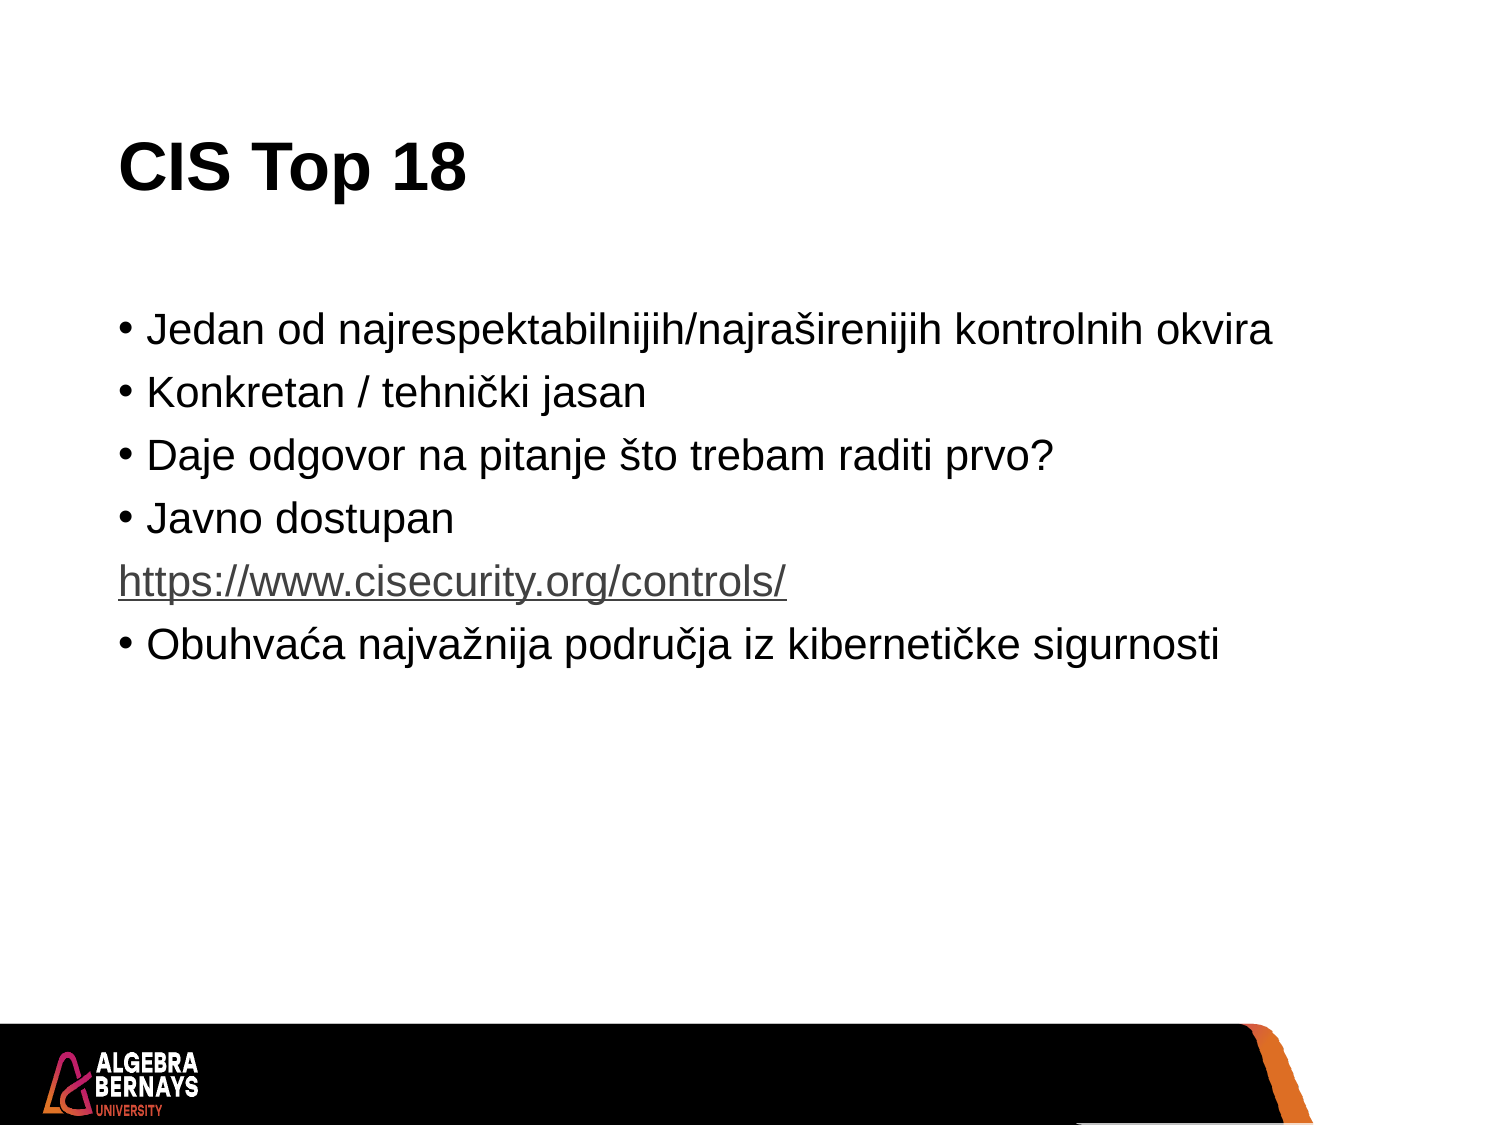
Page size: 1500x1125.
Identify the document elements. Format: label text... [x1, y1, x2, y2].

title CIS Top 18 [103, 59, 1397, 278]
picture [0, 1023, 1468, 1125]
list Jedan od najrespektabilnijih/najraširenijih kontrolnih okvira Konkretan / tehnički jasan Daje odgovor na pitanje što trebam raditi prvo? Javno dostupan https://www.cisecurity.org/controls/ Obuhvaća najvažnija područja iz kibernetičke sigurnosti [103, 299, 1397, 1014]
